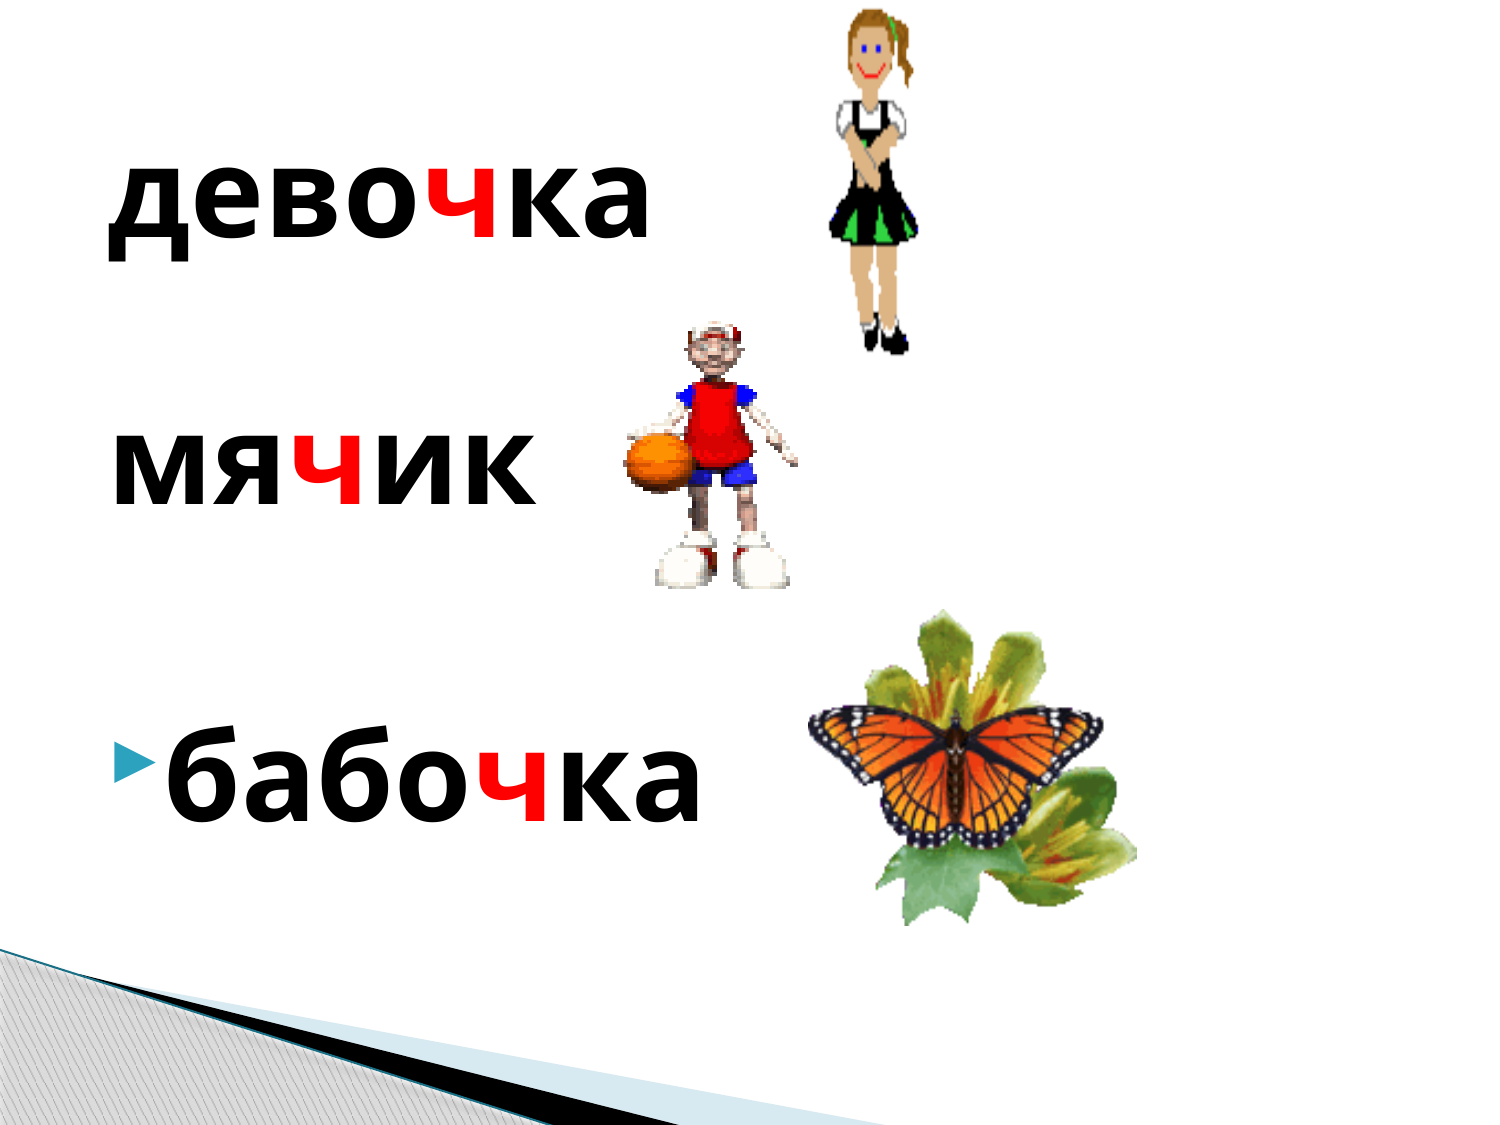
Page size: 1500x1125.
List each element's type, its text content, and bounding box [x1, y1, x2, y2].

picture [562, 0, 1137, 926]
list девочка мячик бабочка [75, 105, 1425, 986]
